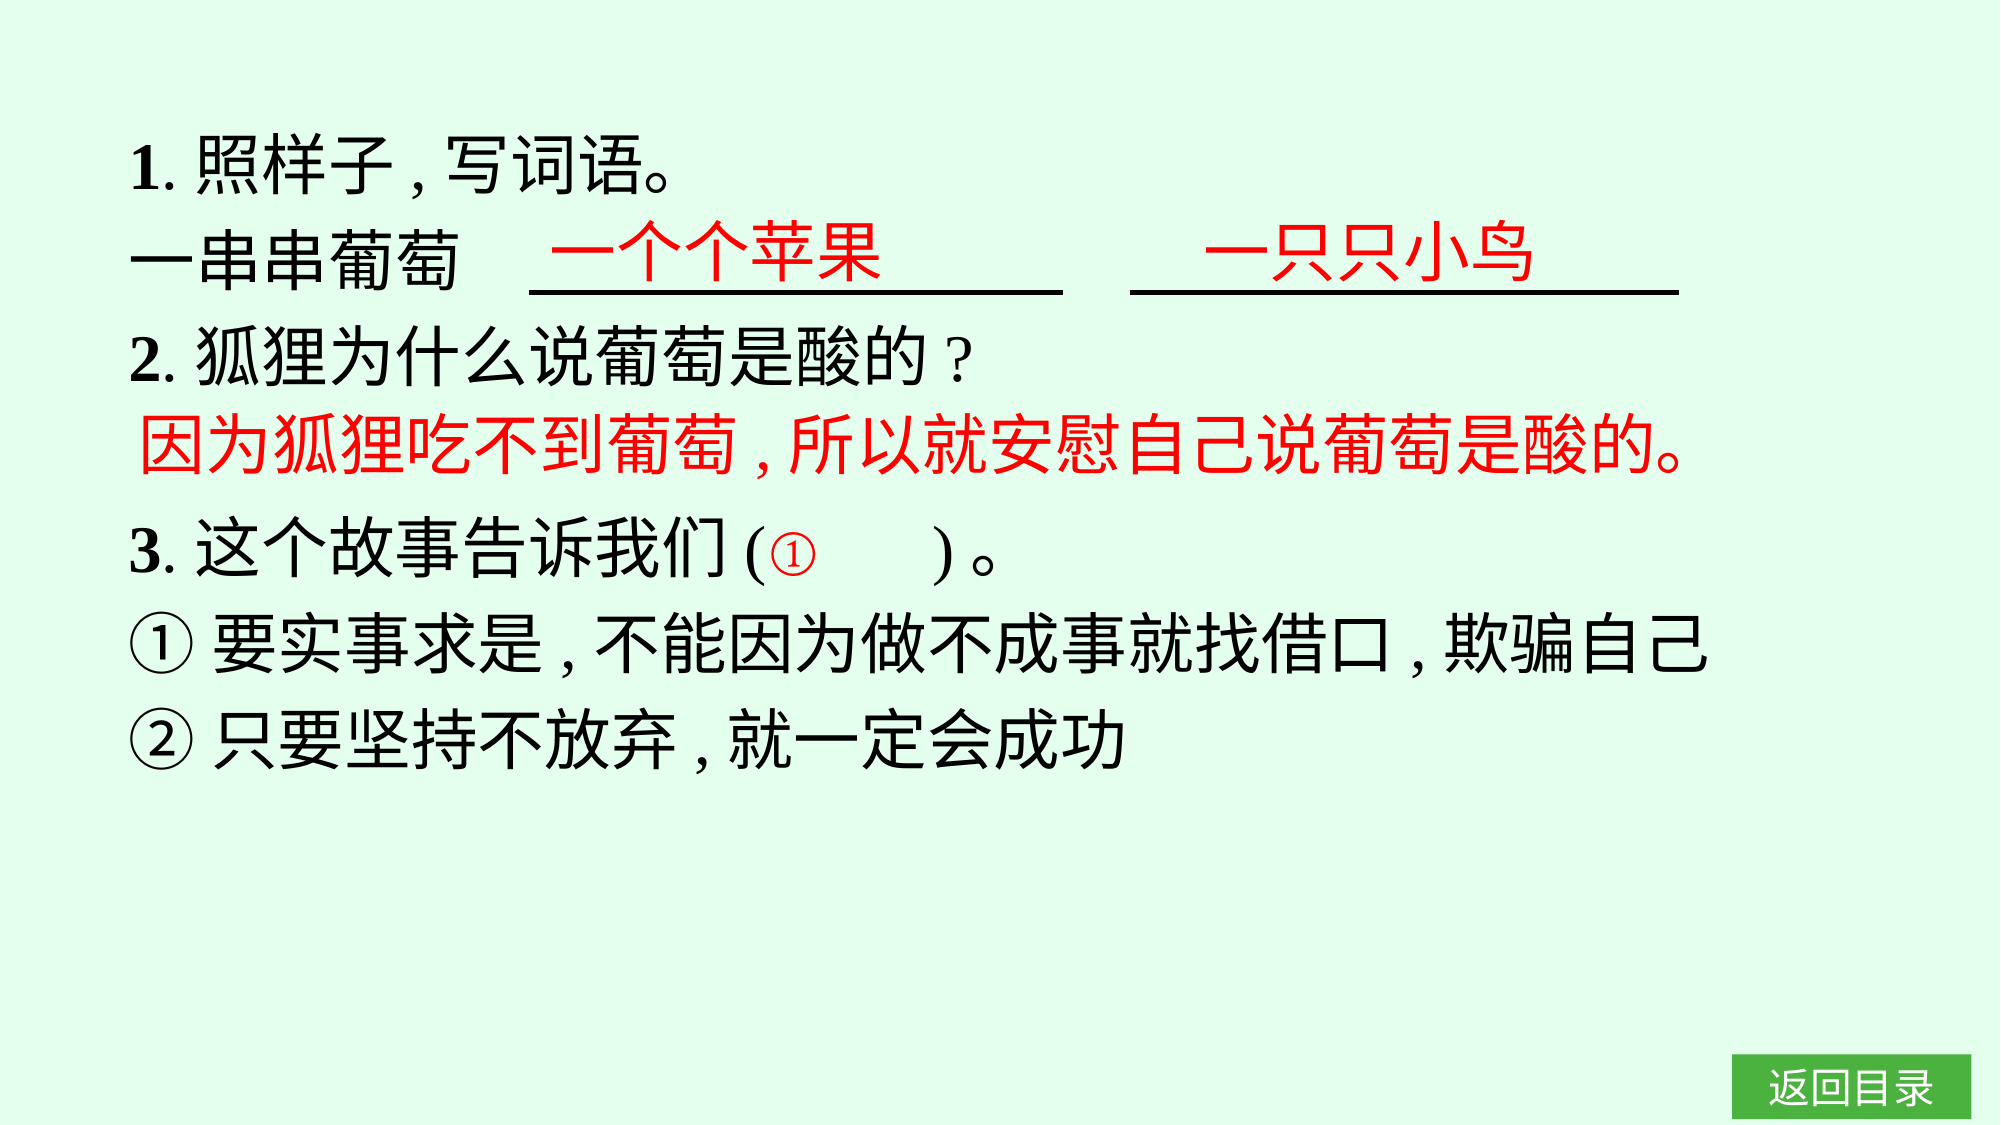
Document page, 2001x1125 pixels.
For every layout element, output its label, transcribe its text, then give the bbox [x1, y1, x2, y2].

text_box 1.照样子,写词语。 一串串葡萄 2.狐狸为什么说葡萄是酸的? 3.这个故事告诉我们( )。 ①要实事求是,不能因为做不成事就找借口,欺骗自己 ②只要坚持不放弃,就一定会成功 [113, 99, 1887, 786]
text_box 一个个苹果 [534, 186, 899, 298]
text_box ① [754, 485, 835, 597]
text_box 因为狐狸吃不到葡萄,所以就安慰自己说葡萄是酸的。 [124, 379, 1738, 491]
text_box 一只只小鸟 [1188, 186, 1552, 298]
